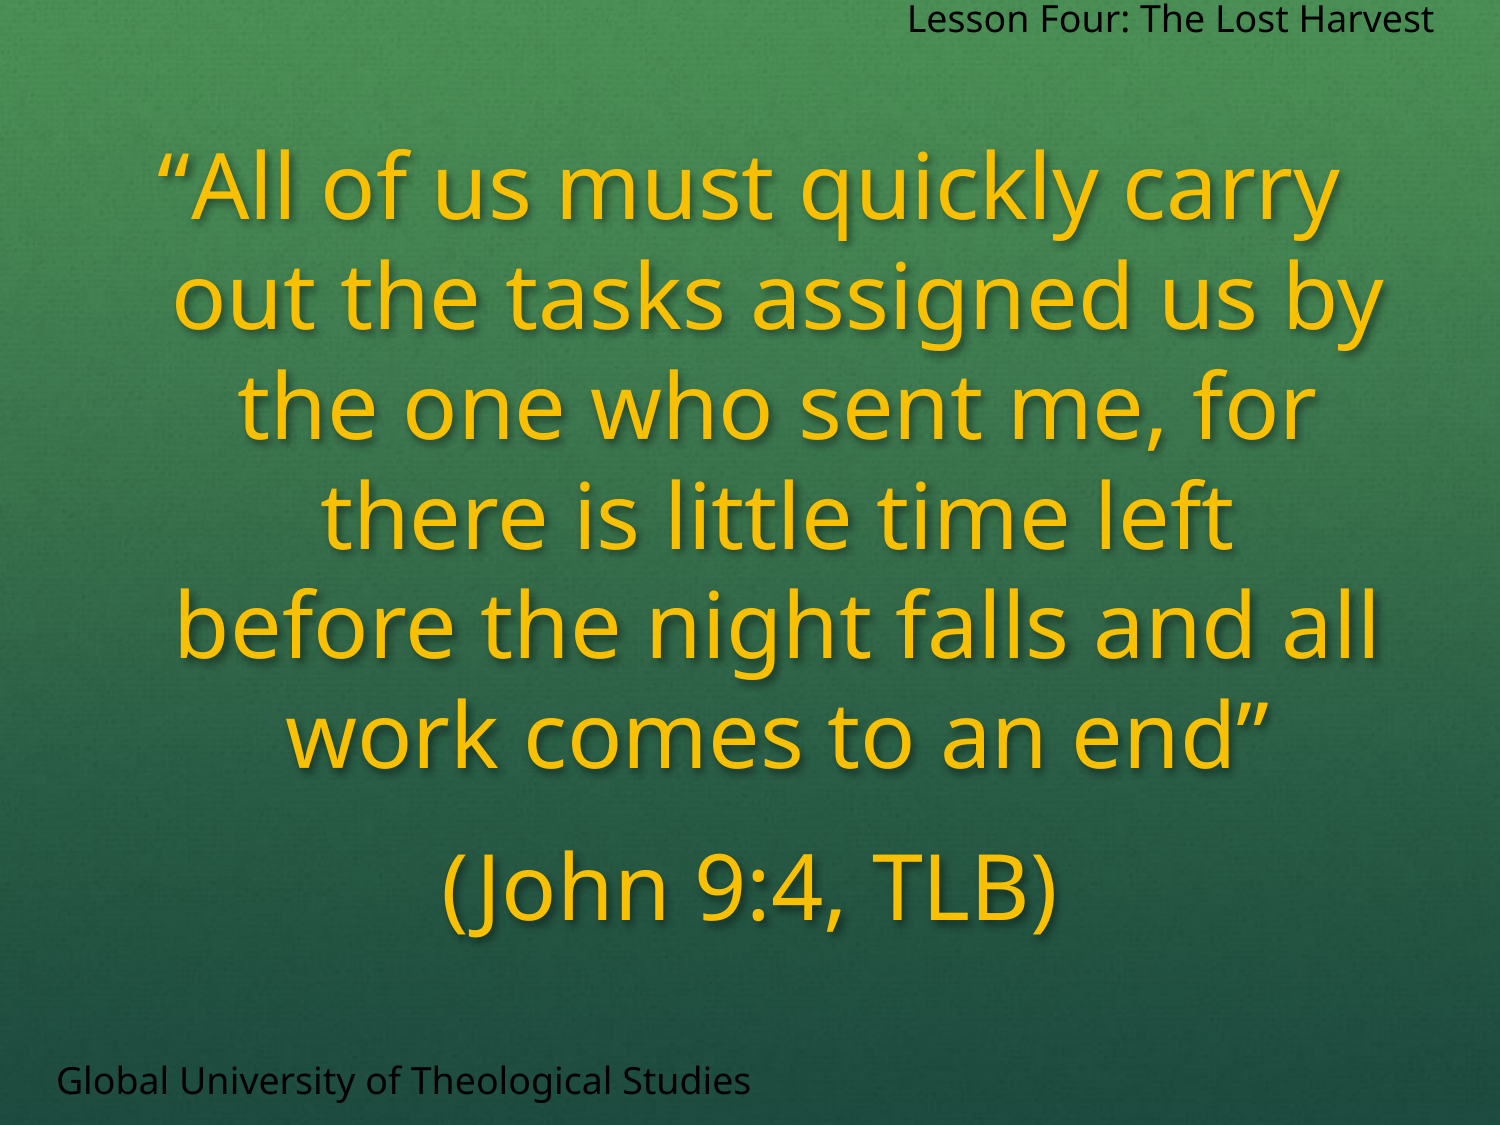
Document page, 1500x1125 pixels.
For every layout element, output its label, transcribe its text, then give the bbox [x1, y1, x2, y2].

picture [0, 0, 1500, 1125]
text_box Lesson Four: The Lost Harvest [892, 0, 1450, 93]
text_box Global University of Theological Studies [41, 1049, 768, 1110]
text_box “All of us must quickly carry out the tasks assigned us by the one who sent me, for there is little time left before the night falls and all work comes to an end” (John 9:4, TLB) [106, 112, 1394, 251]
